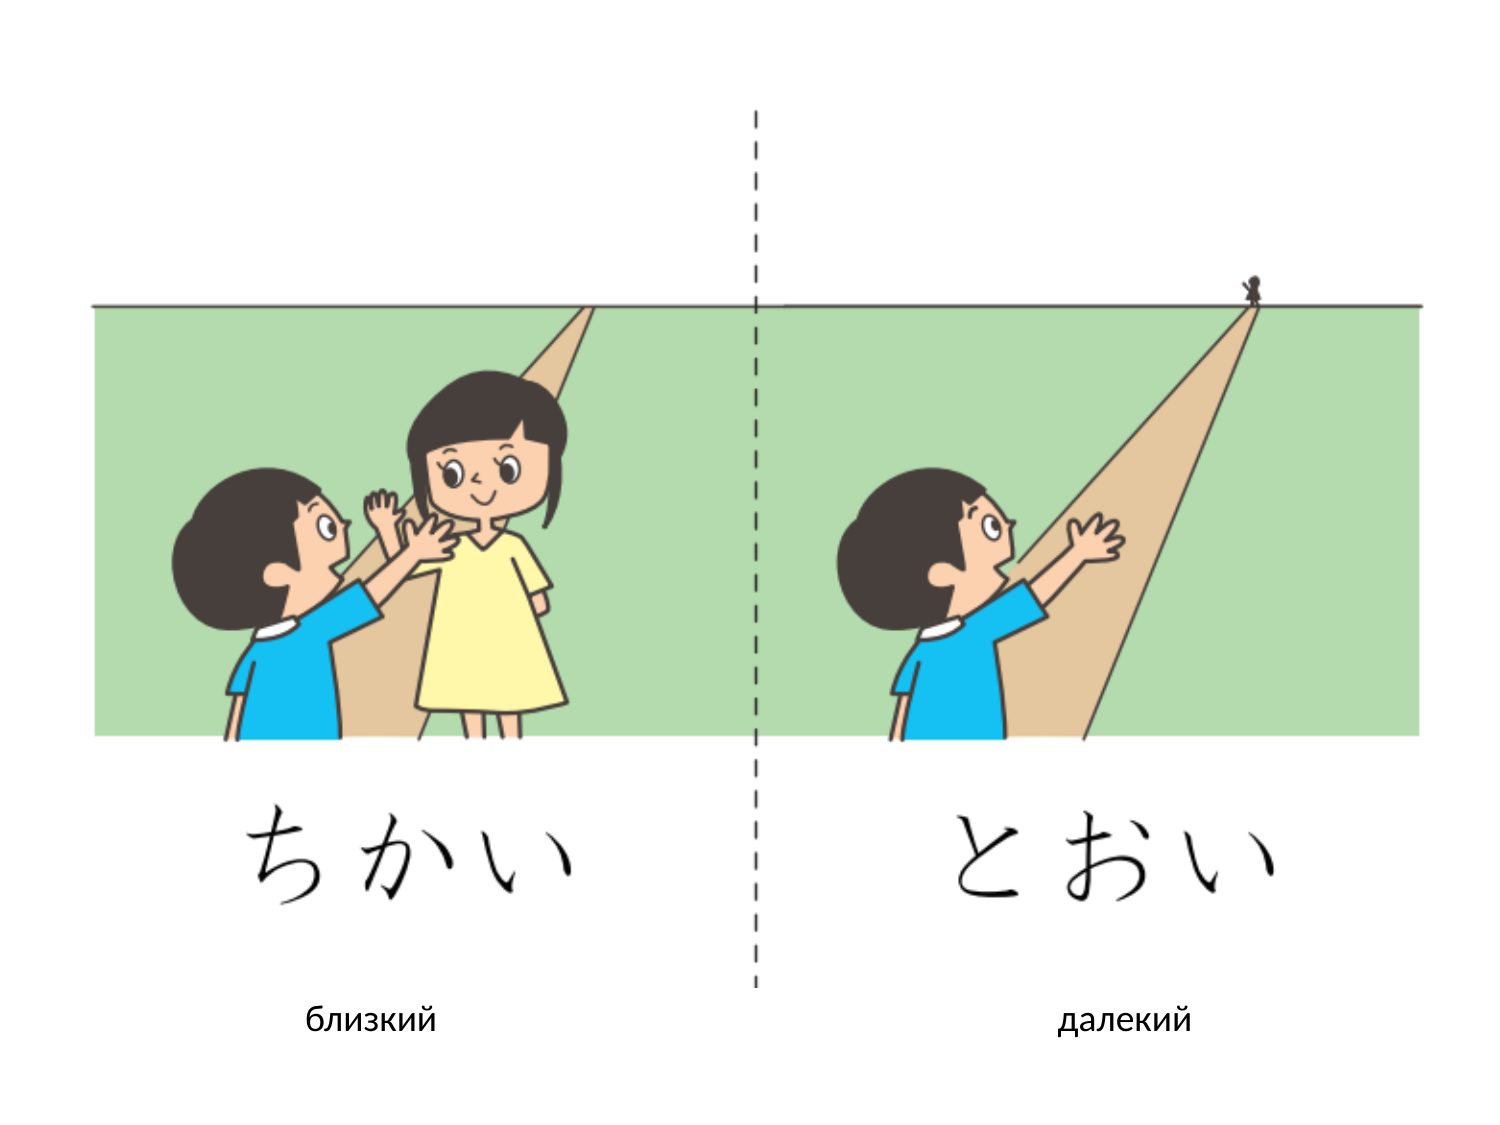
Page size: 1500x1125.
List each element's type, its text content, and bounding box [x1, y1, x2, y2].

text_box далекий [1043, 997, 1208, 1047]
picture [76, 101, 1437, 988]
text_box близкий [290, 997, 453, 1047]
